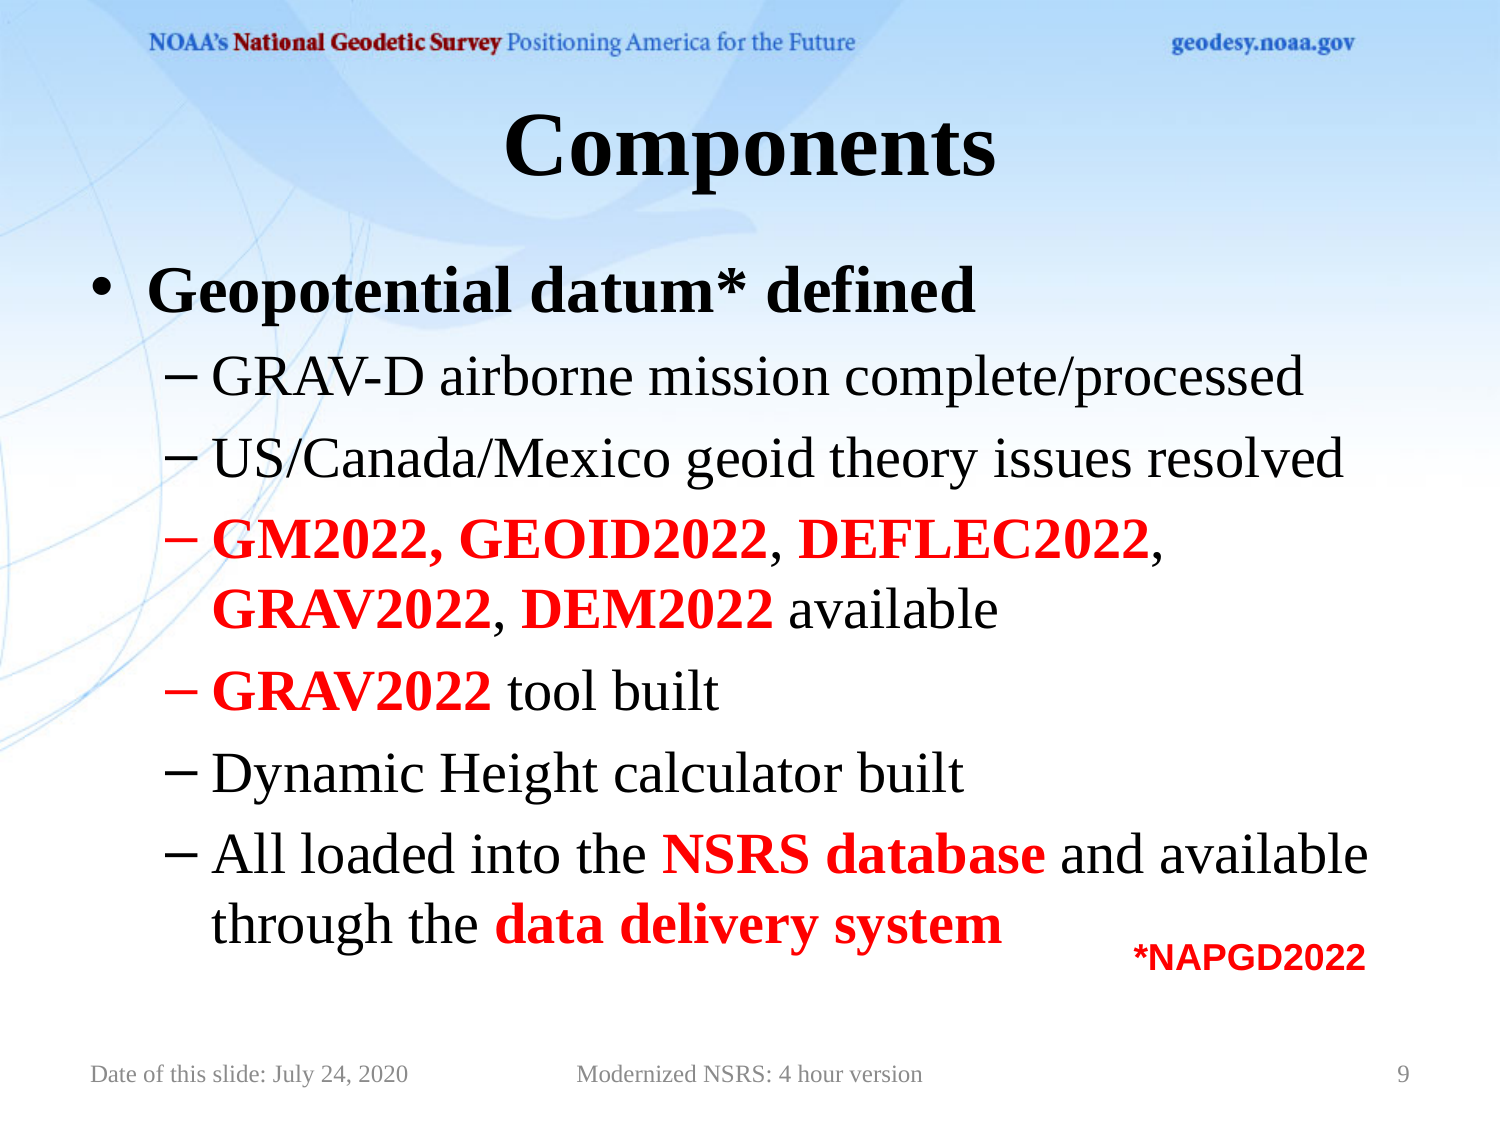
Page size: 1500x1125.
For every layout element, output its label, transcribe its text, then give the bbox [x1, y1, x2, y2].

text_box *NAPGD2022 [1118, 925, 1382, 986]
list Geopotential datum* defined GRAV-D airborne mission complete/processed US/Canada/Mexico geoid theory issues resolved GM2022, GEOID2022, DEFLEC2022, GRAV2022, DEM2022 available GRAV2022 tool built Dynamic Height calculator built All loaded into the NSRS database and available through the data delivery system [75, 238, 1425, 981]
slide_number 9 [1074, 1042, 1425, 1103]
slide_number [75, 1042, 425, 1103]
picture [0, 0, 1500, 1125]
footer Modernized NSRS: 4 hour version [512, 1042, 988, 1103]
title Components [75, 45, 1425, 233]
